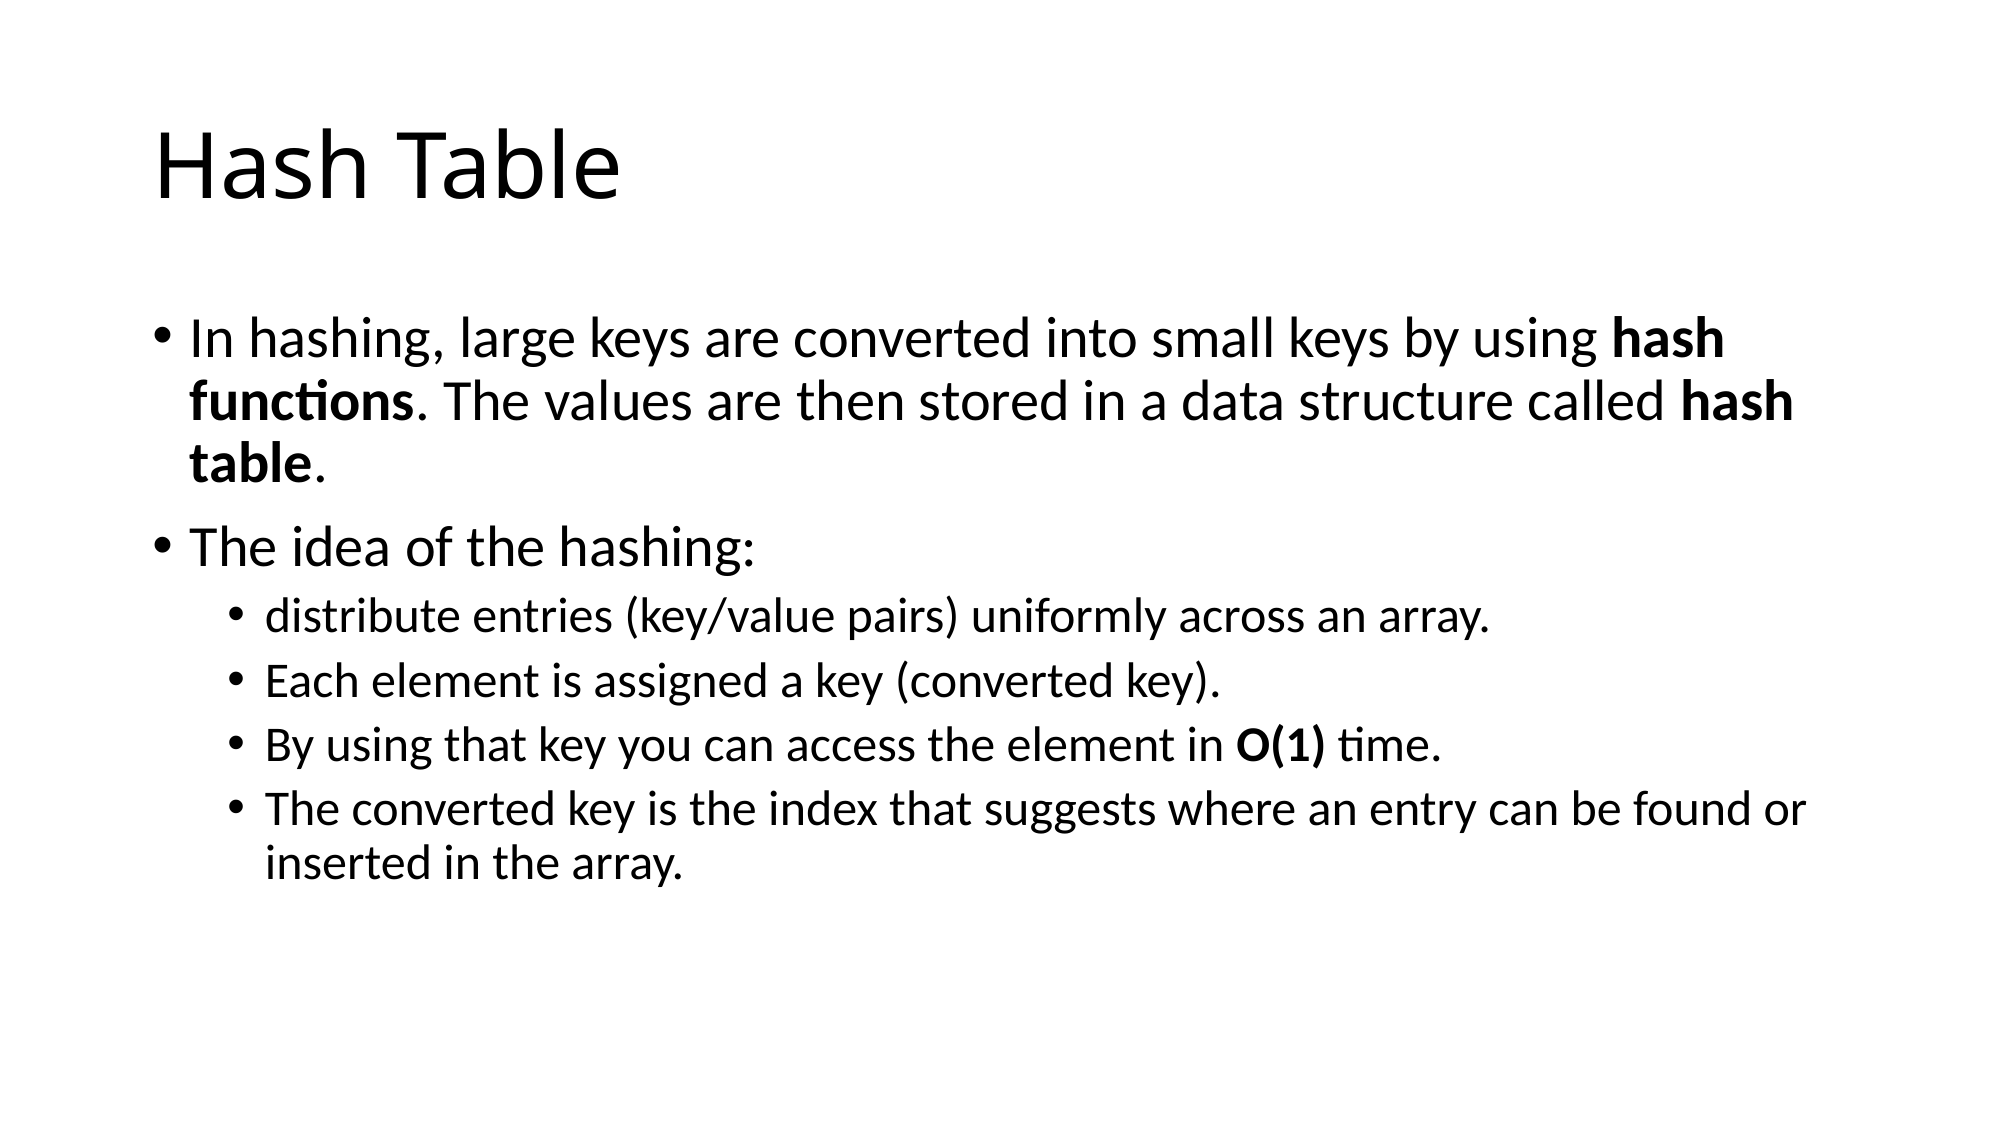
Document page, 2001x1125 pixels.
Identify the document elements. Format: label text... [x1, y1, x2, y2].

title Hash Table [137, 59, 1863, 278]
list In hashing, large keys are converted into small keys by using hash functions. The values are then stored in a data structure called hash table. The idea of the hashing: distribute entries (key/value pairs) uniformly across an array. Each element is assigned a key (converted key). By using that key you can access the element in O(1) time. The converted key is the index that suggests where an entry can be found or inserted in the array. [137, 299, 1863, 1014]
